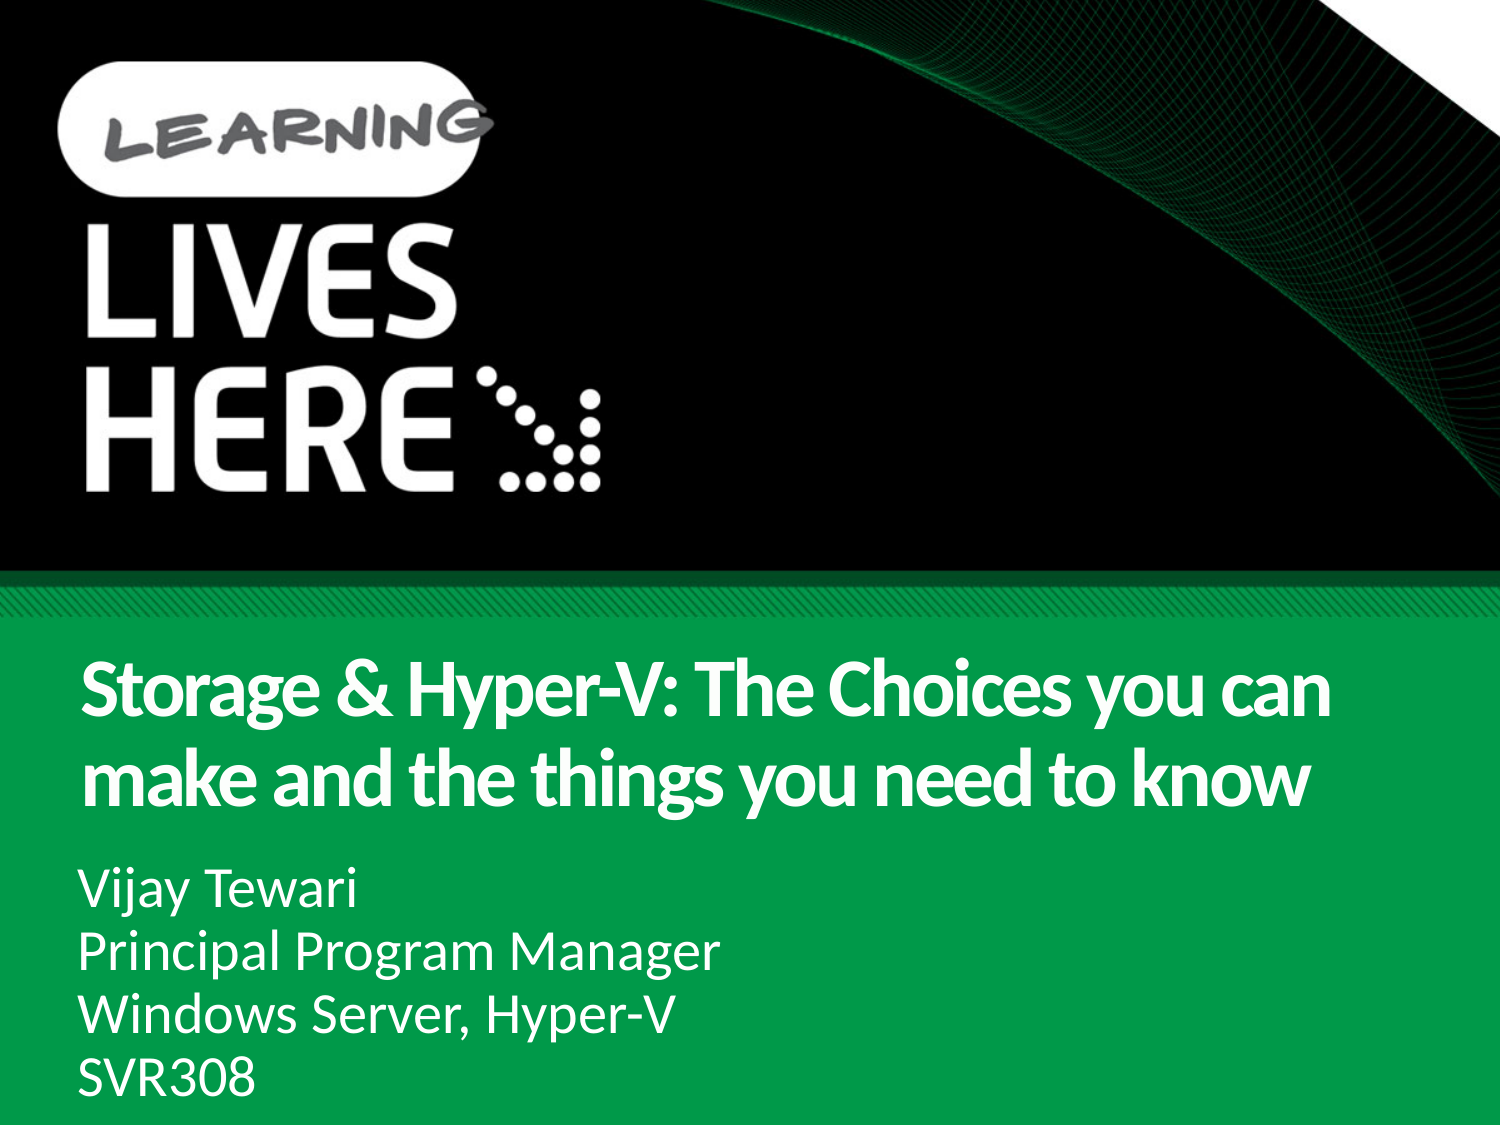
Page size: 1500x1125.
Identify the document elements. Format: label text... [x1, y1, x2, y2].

picture [0, 0, 1500, 1125]
title Storage & Hyper-V: The Choices you can make and the things you need to know [80, 644, 1380, 864]
subtitle Vijay Tewari Principal Program Manager Windows Server, Hyper-V SVR308 [77, 857, 809, 933]
